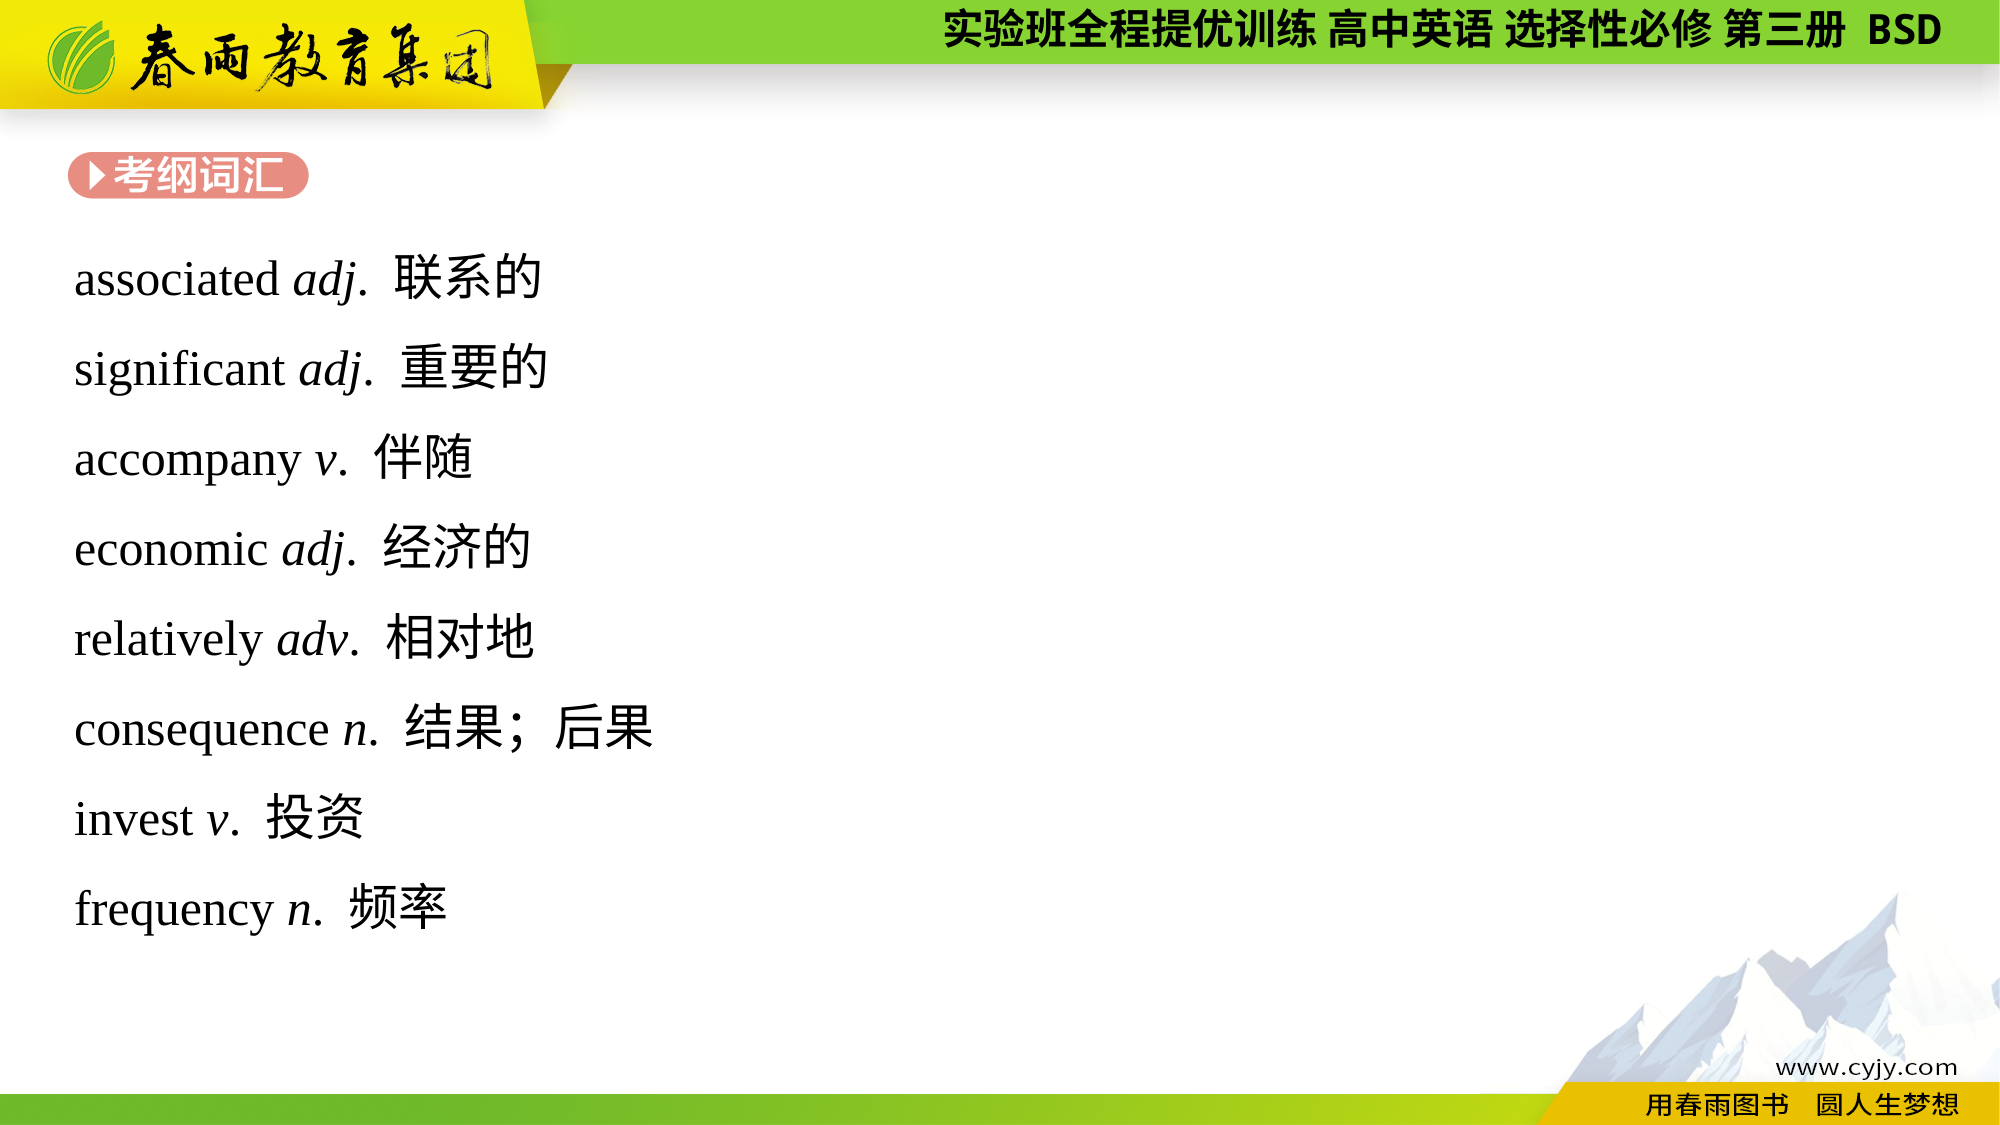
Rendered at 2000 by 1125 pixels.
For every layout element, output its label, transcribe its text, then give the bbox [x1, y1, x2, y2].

list associated adj. 联系的 significant adj. 重要的 accompany v. 伴随 economic adj. 经济的 relatively adv. 相对地 consequence n. 结果；后果 invest v. 投资 frequency n. 频率 [59, 208, 1944, 951]
picture [0, 0, 2000, 1125]
